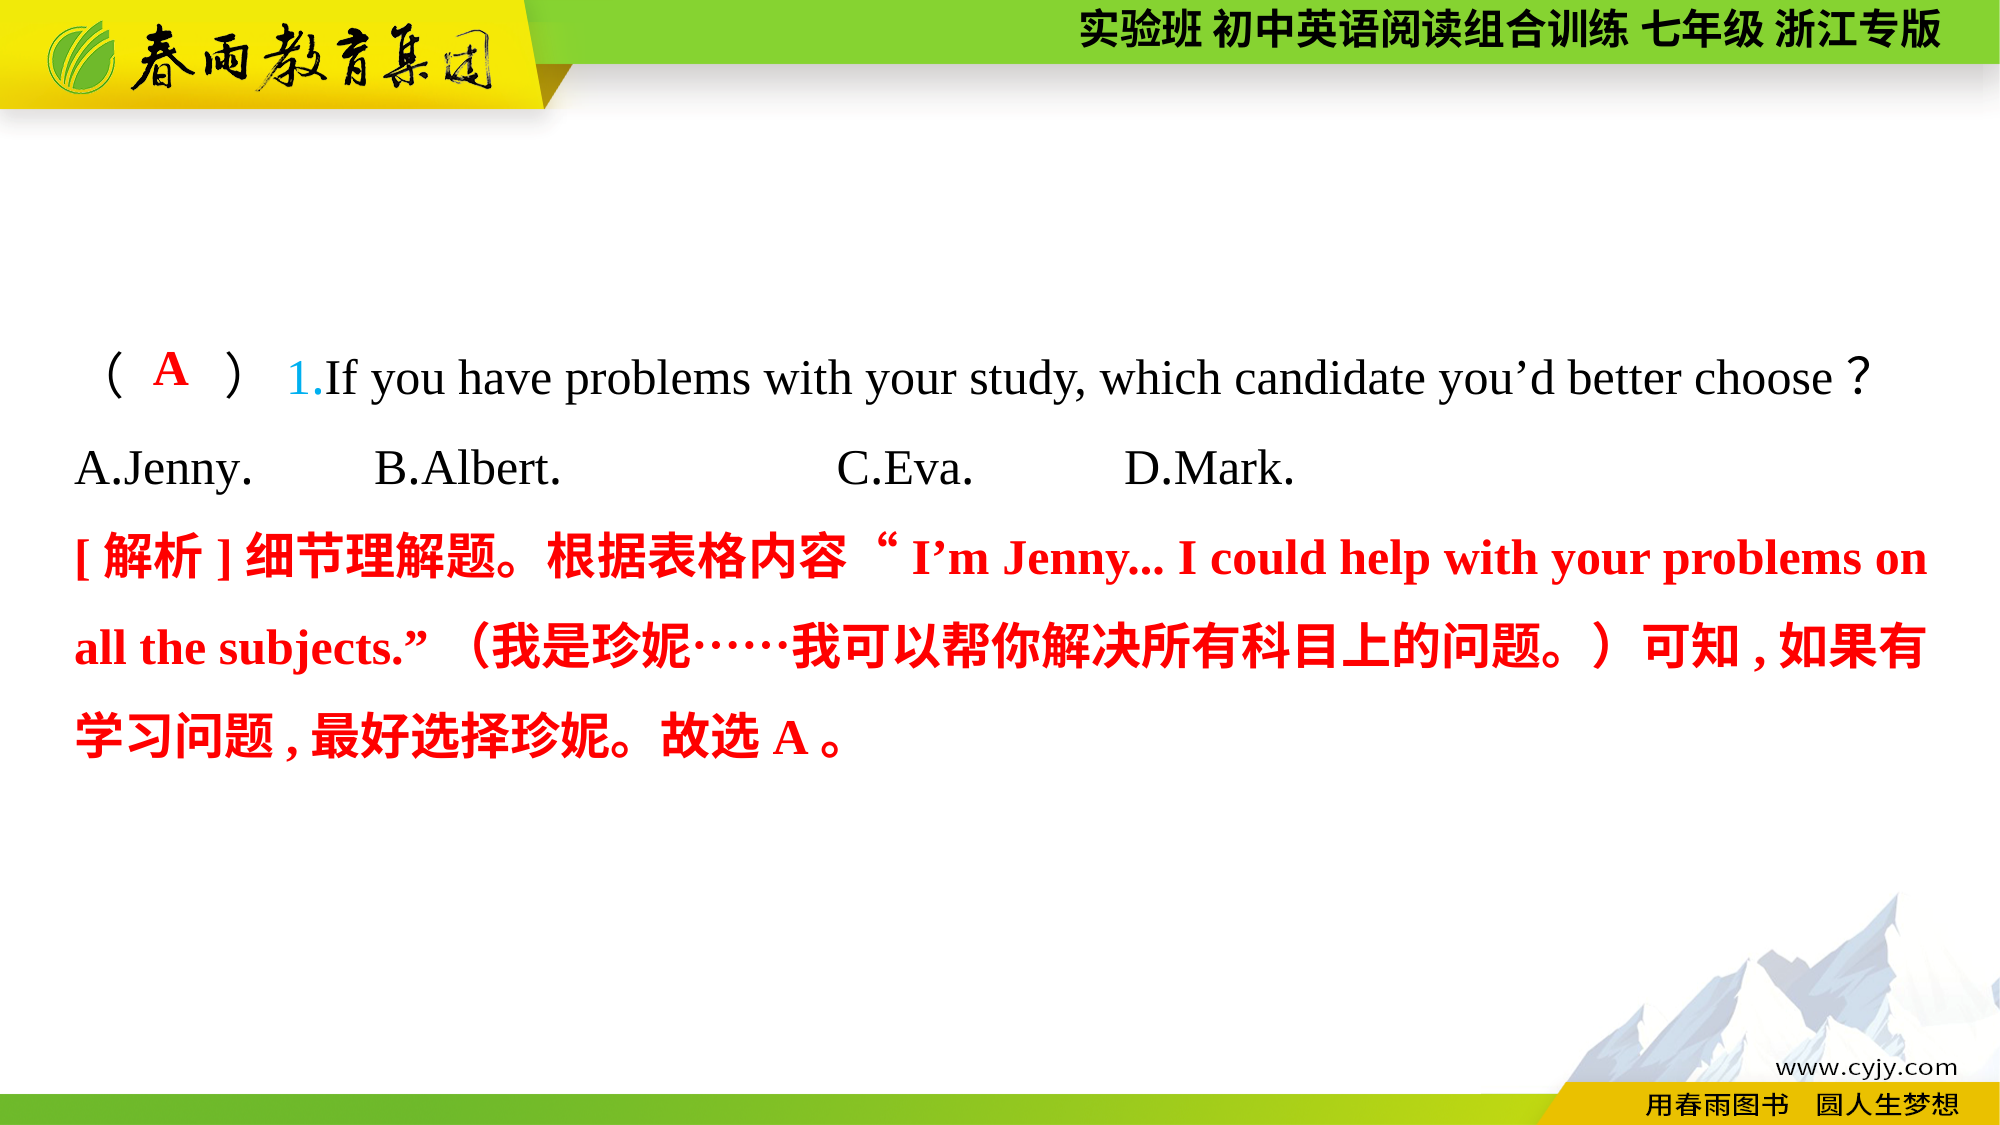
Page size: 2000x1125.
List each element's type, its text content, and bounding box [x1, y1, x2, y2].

picture [0, 0, 2000, 1125]
text_box [解析]细节理解题。根据表格内容“I’m Jenny... I could help with your problems on all the subjects.”（我是珍妮……我可以帮你解决所有科目上的问题。）可知,如果有学习问题,最好选择珍妮。故选A。 [59, 486, 1944, 772]
list （ ）1.If you have problems with your study, which candidate you’d better choose？ A.Jenny. B.Albert. C.Eva. D.Mark. [59, 306, 1944, 486]
text_box A [138, 328, 204, 403]
